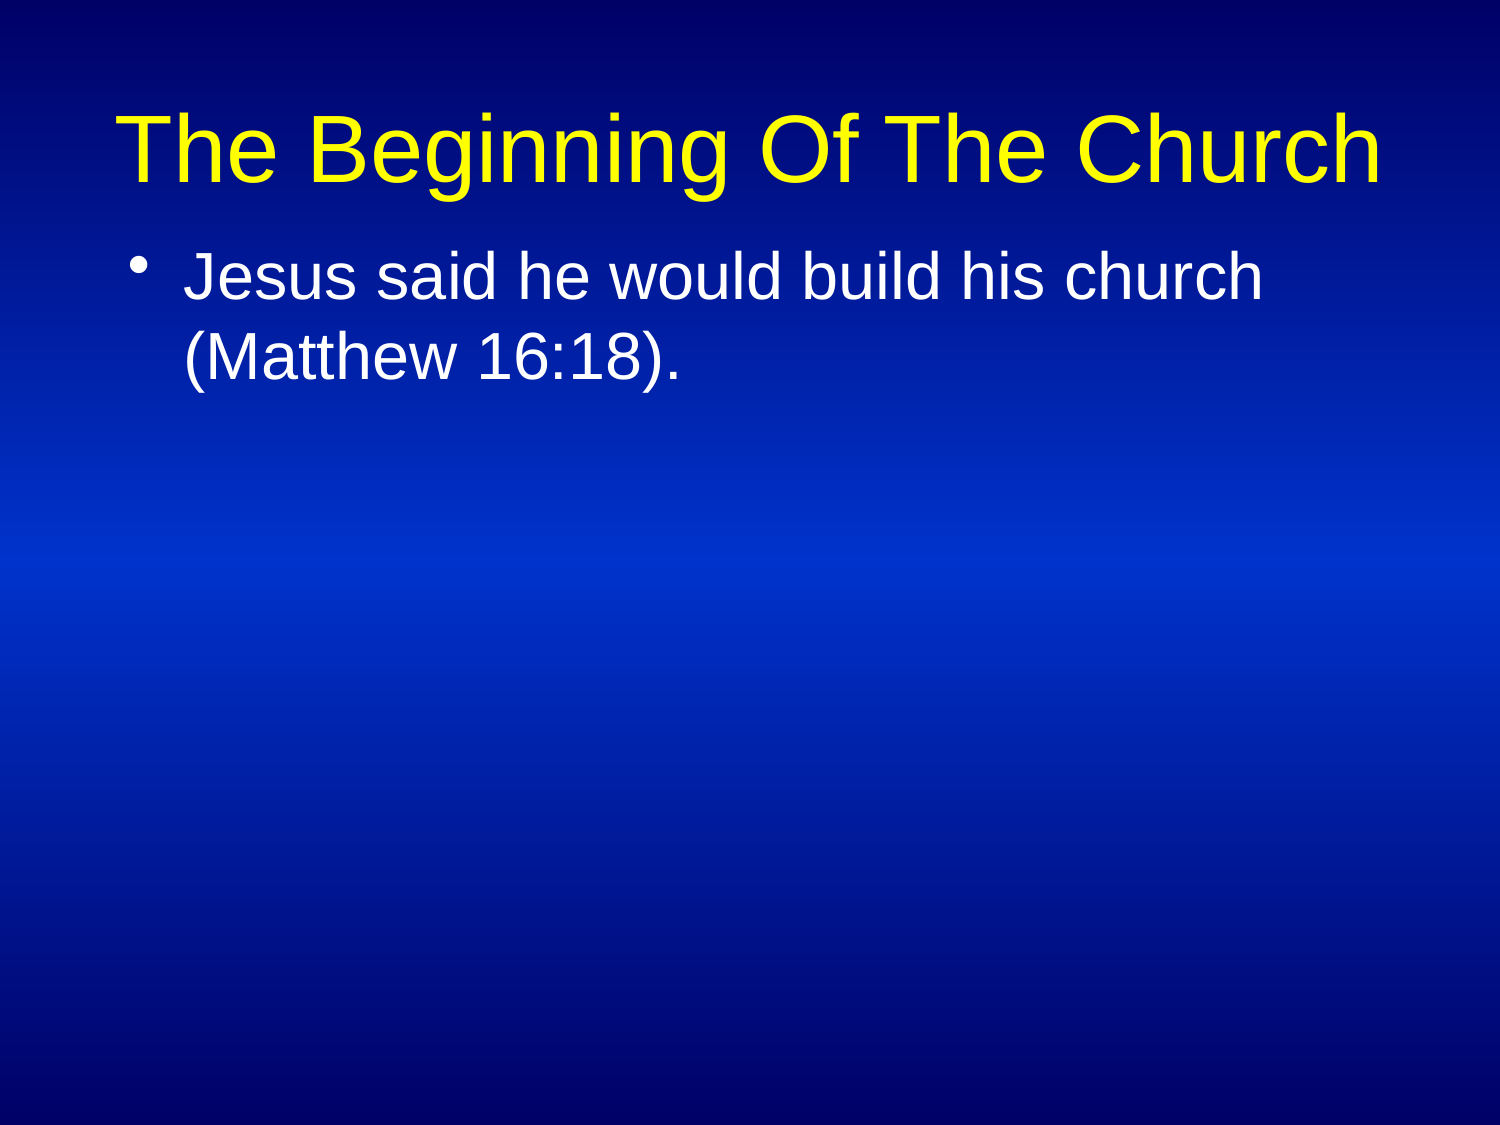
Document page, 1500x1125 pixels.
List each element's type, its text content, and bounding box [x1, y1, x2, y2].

list Jesus said he would build his church (Matthew 16:18). [112, 224, 1463, 763]
title The Beginning Of The Church [37, 50, 1463, 238]
